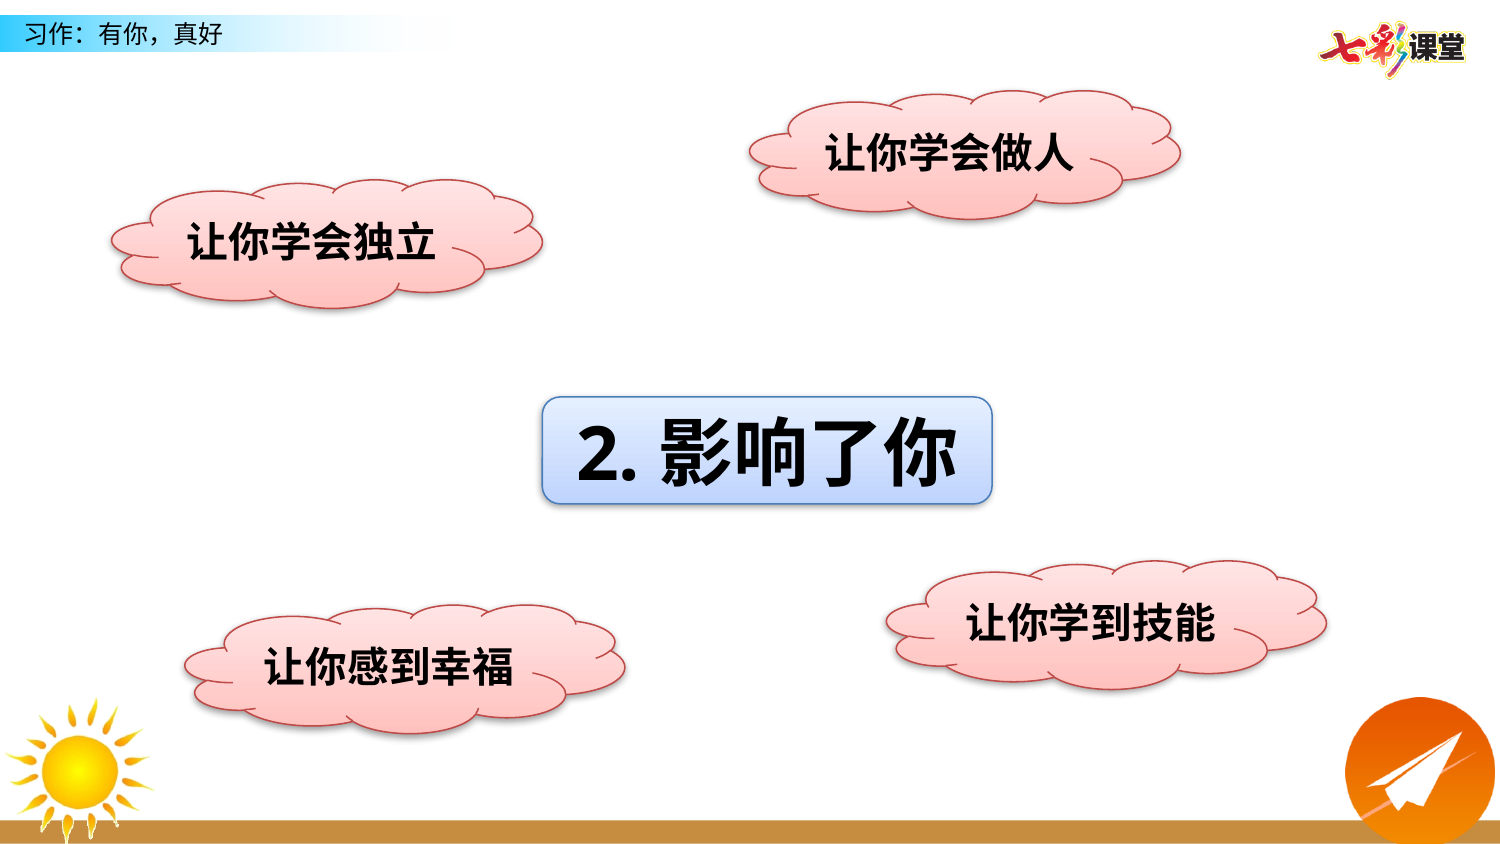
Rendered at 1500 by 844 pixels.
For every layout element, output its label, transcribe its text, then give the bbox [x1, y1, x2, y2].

picture [1316, 20, 1468, 80]
text_box 让你感到幸福 [184, 604, 626, 735]
text_box 让你学会做人 [748, 90, 1182, 221]
text_box 让你学到技能 [885, 560, 1328, 691]
text_box 让你学会独立 [110, 179, 544, 310]
picture [5, 697, 155, 844]
picture [1345, 697, 1495, 844]
text_box 2.影响了你 [541, 396, 993, 505]
